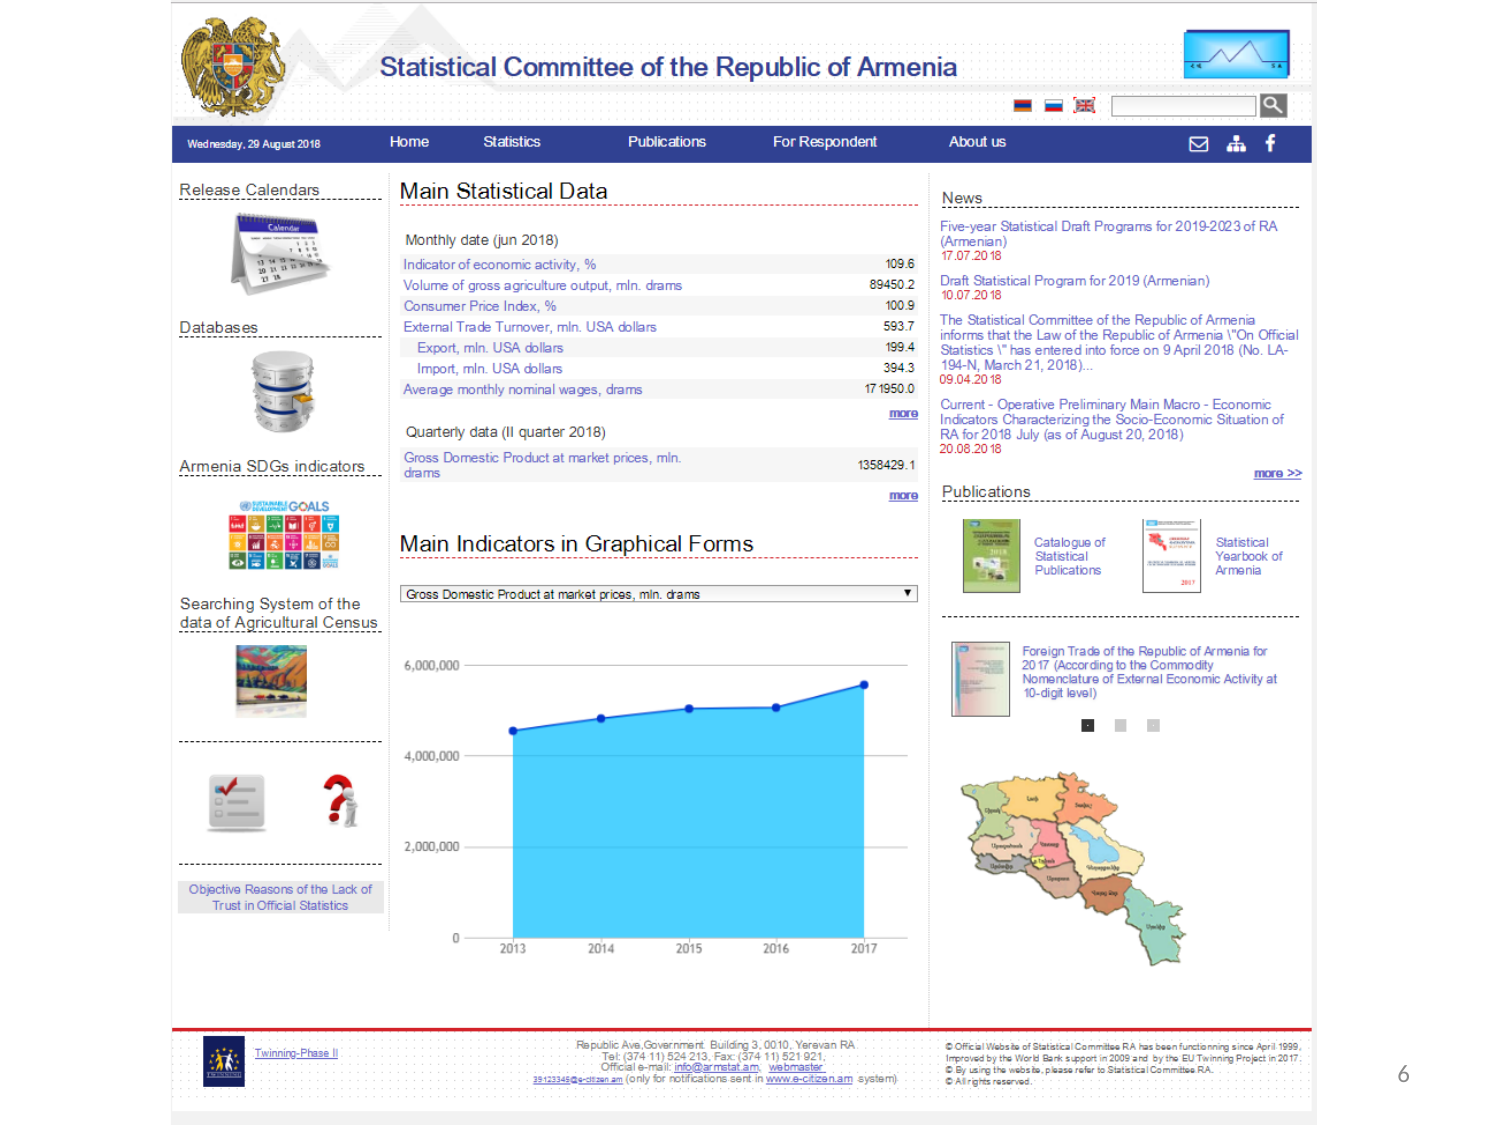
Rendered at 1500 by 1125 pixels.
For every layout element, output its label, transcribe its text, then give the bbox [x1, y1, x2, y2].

slide_number 6 [1322, 1042, 1425, 1103]
picture [170, 0, 1318, 1125]
